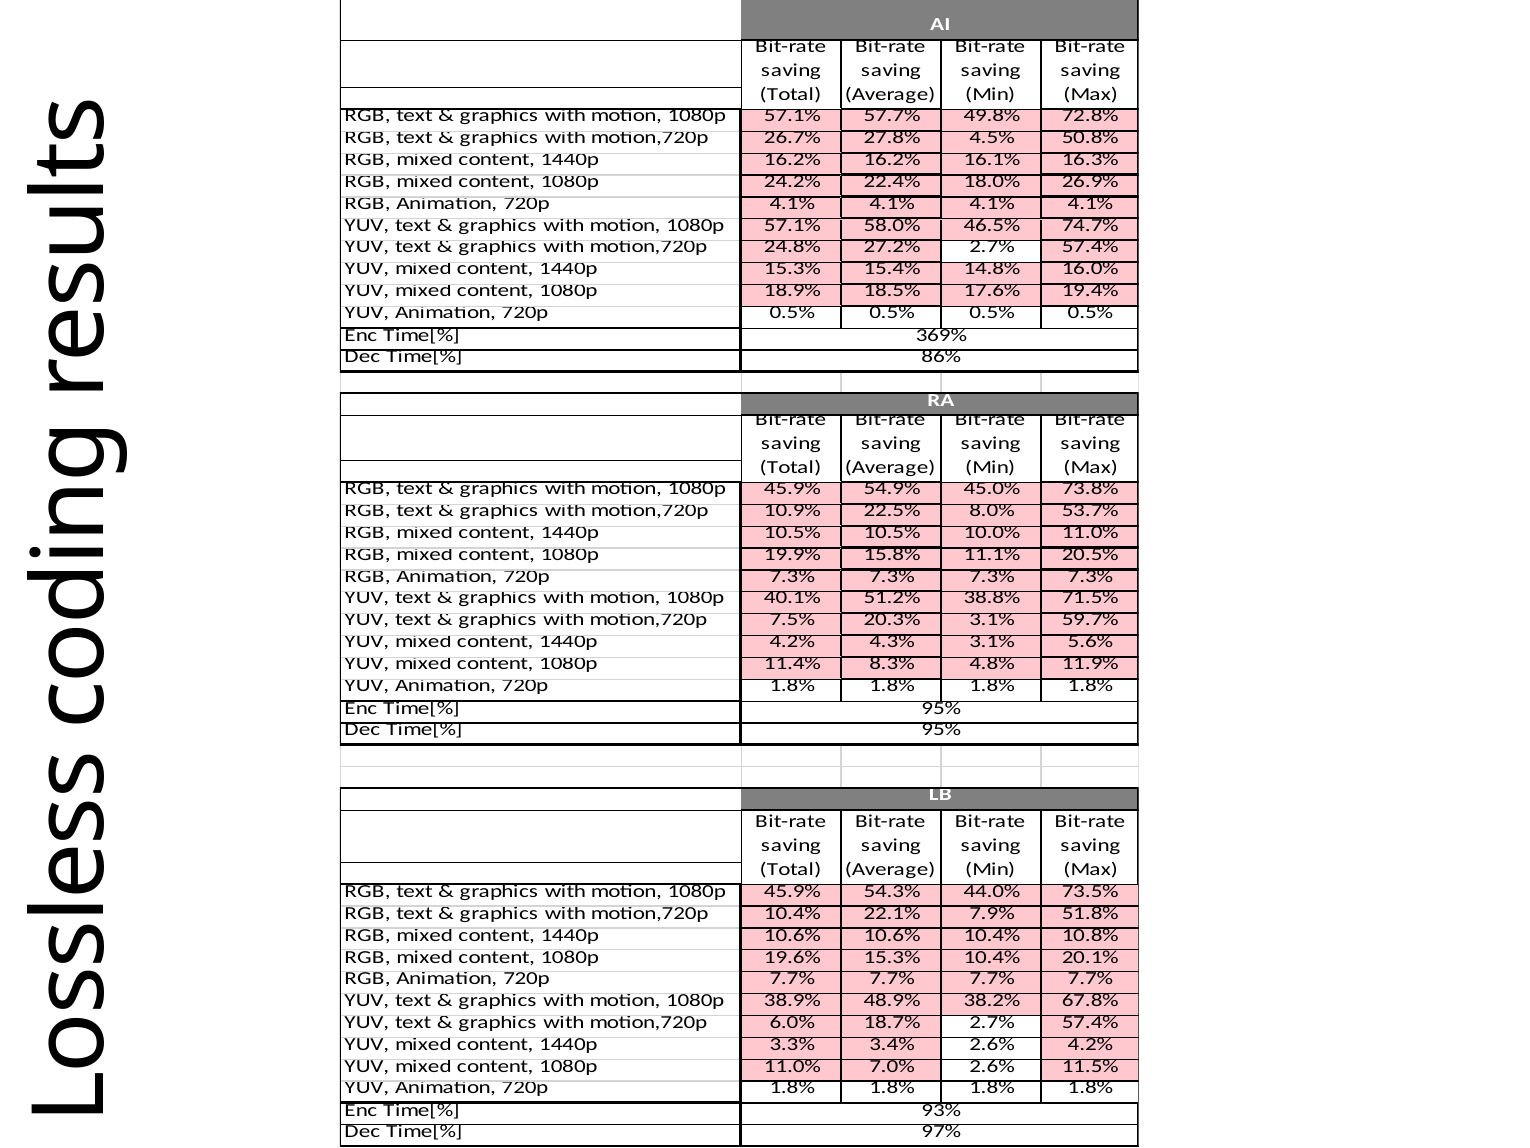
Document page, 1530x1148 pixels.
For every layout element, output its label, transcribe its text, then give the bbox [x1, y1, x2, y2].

title Lossless coding results [2, 0, 165, 1148]
picture [339, 0, 1141, 1148]
